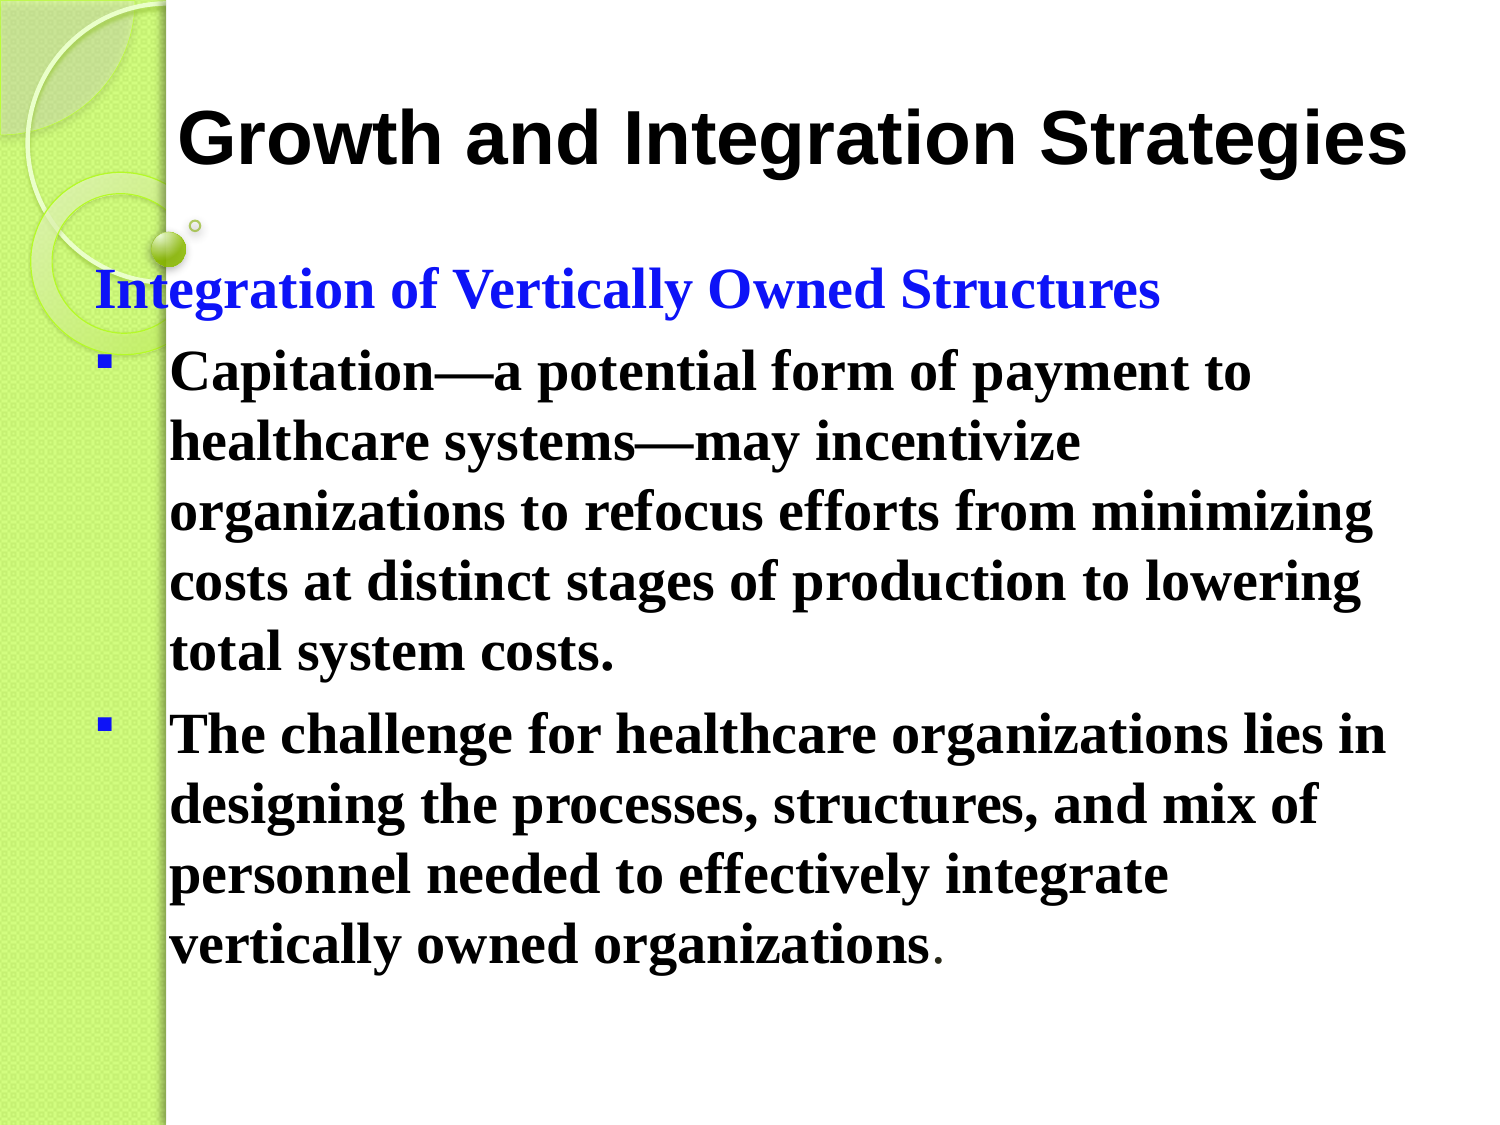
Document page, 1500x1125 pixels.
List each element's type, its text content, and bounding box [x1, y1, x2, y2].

title Growth and Integration Strategies [162, 59, 1450, 188]
subtitle Integration of Vertically Owned Structures Capitation—a potential form of payment to healthcare systems—may incentivize organizations to refocus efforts from minimizing costs at distinct stages of production to lowering total system costs. The challenge for healthcare organizations lies in designing the processes, structures, and mix of personnel needed to effectively integrate vertically owned organizations. [75, 249, 1425, 1038]
